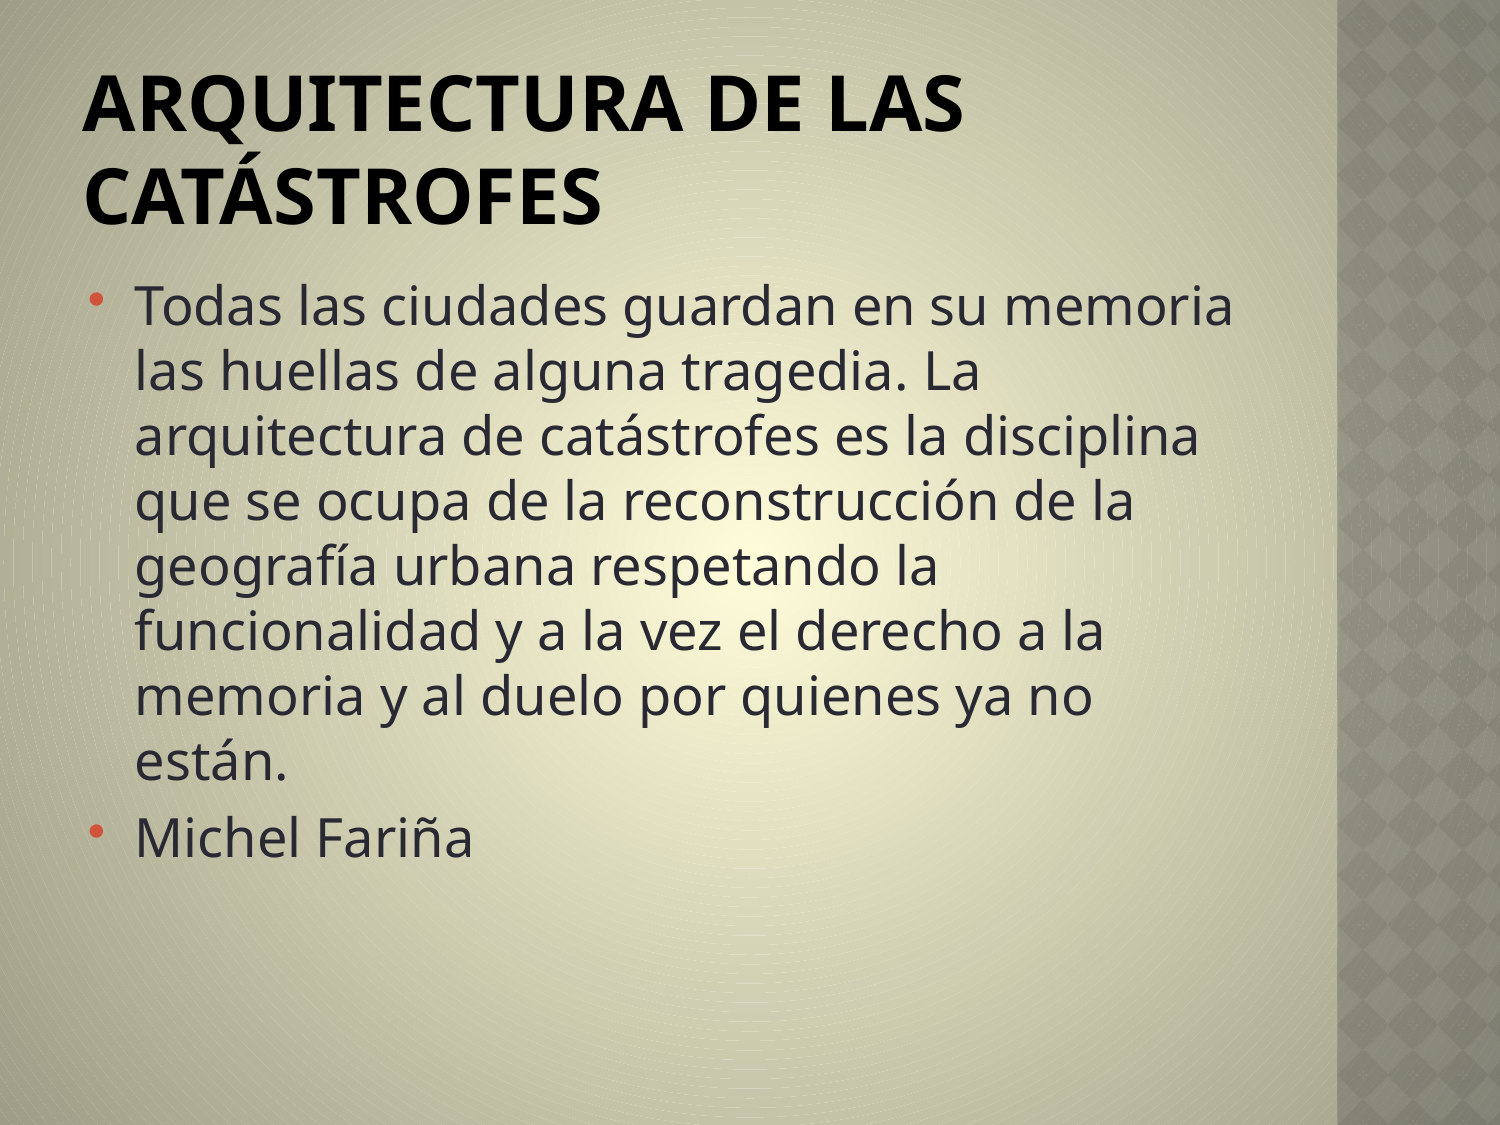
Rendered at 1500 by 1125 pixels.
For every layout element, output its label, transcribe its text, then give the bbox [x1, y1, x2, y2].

list Todas las ciudades guardan en su memoria las huellas de alguna tragedia. La arquitectura de catástrofes es la disciplina que se ocupa de la reconstrucción de la geografía urbana respetando la funcionalidad y a la vez el derecho a la memoria y al duelo por quienes ya no están. Michel Fariña [75, 264, 1263, 1059]
title Arquitectura de las catástrofes [75, 52, 1263, 240]
